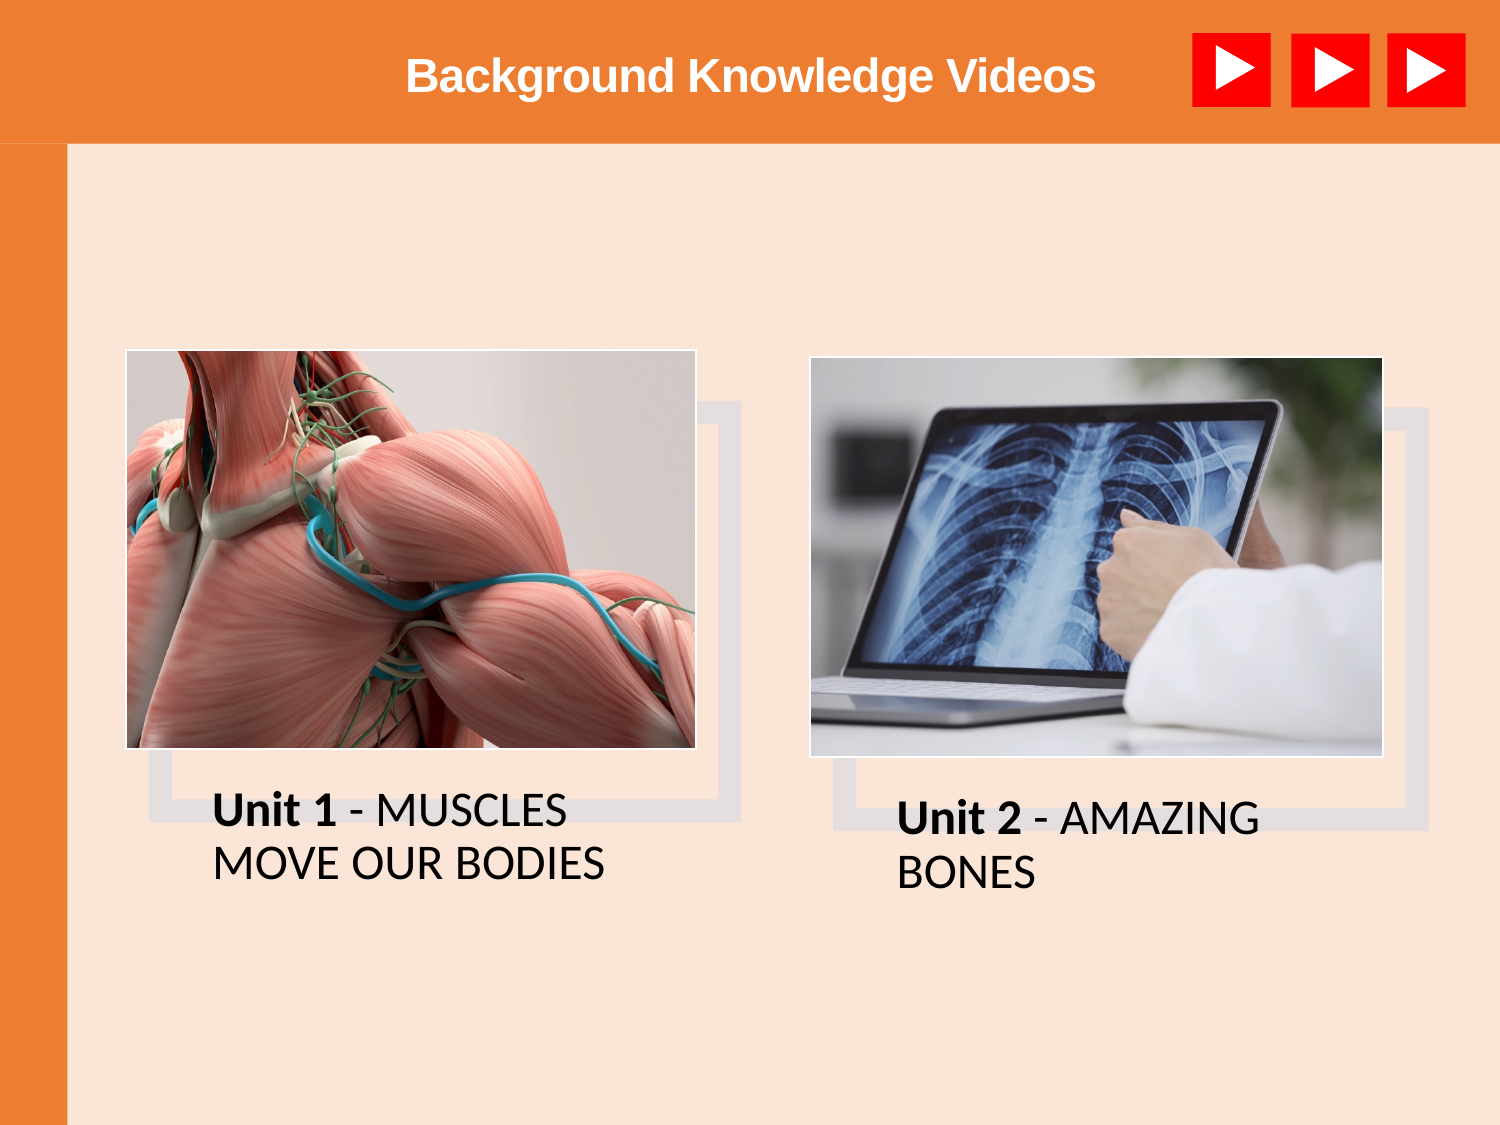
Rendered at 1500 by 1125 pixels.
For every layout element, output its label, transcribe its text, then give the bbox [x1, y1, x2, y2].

text_box [0, 0, 1500, 145]
text_box [0, 143, 68, 1125]
text_box Background Knowledge Videos [390, 37, 1124, 109]
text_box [125, 103, 1084, 1069]
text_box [809, 109, 1500, 1079]
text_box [1192, 33, 1466, 108]
